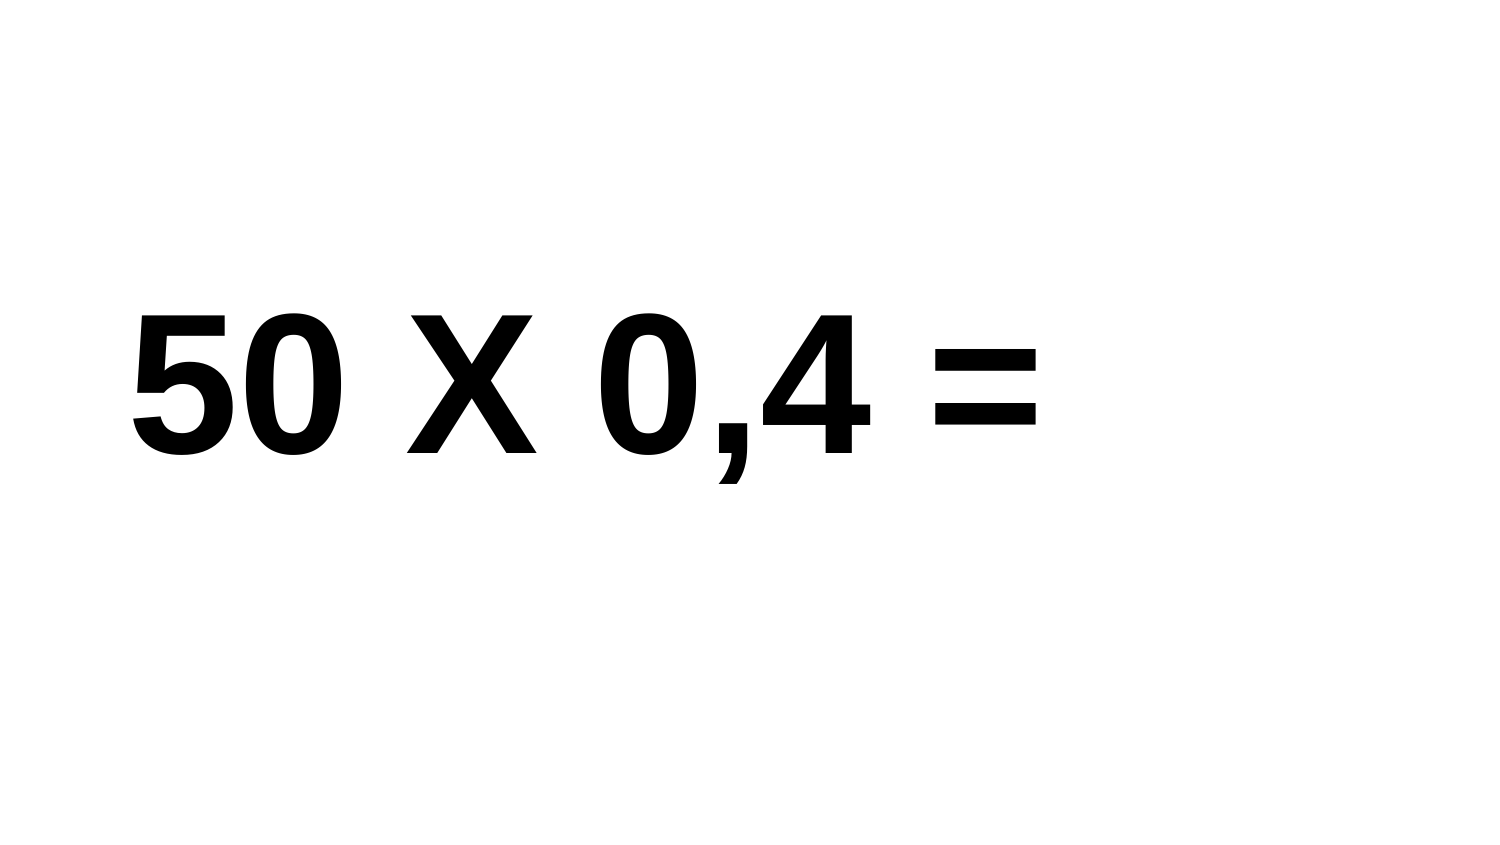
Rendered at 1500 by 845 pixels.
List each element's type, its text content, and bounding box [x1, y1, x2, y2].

text_box 50 X 0,4 = [112, 318, 1388, 509]
